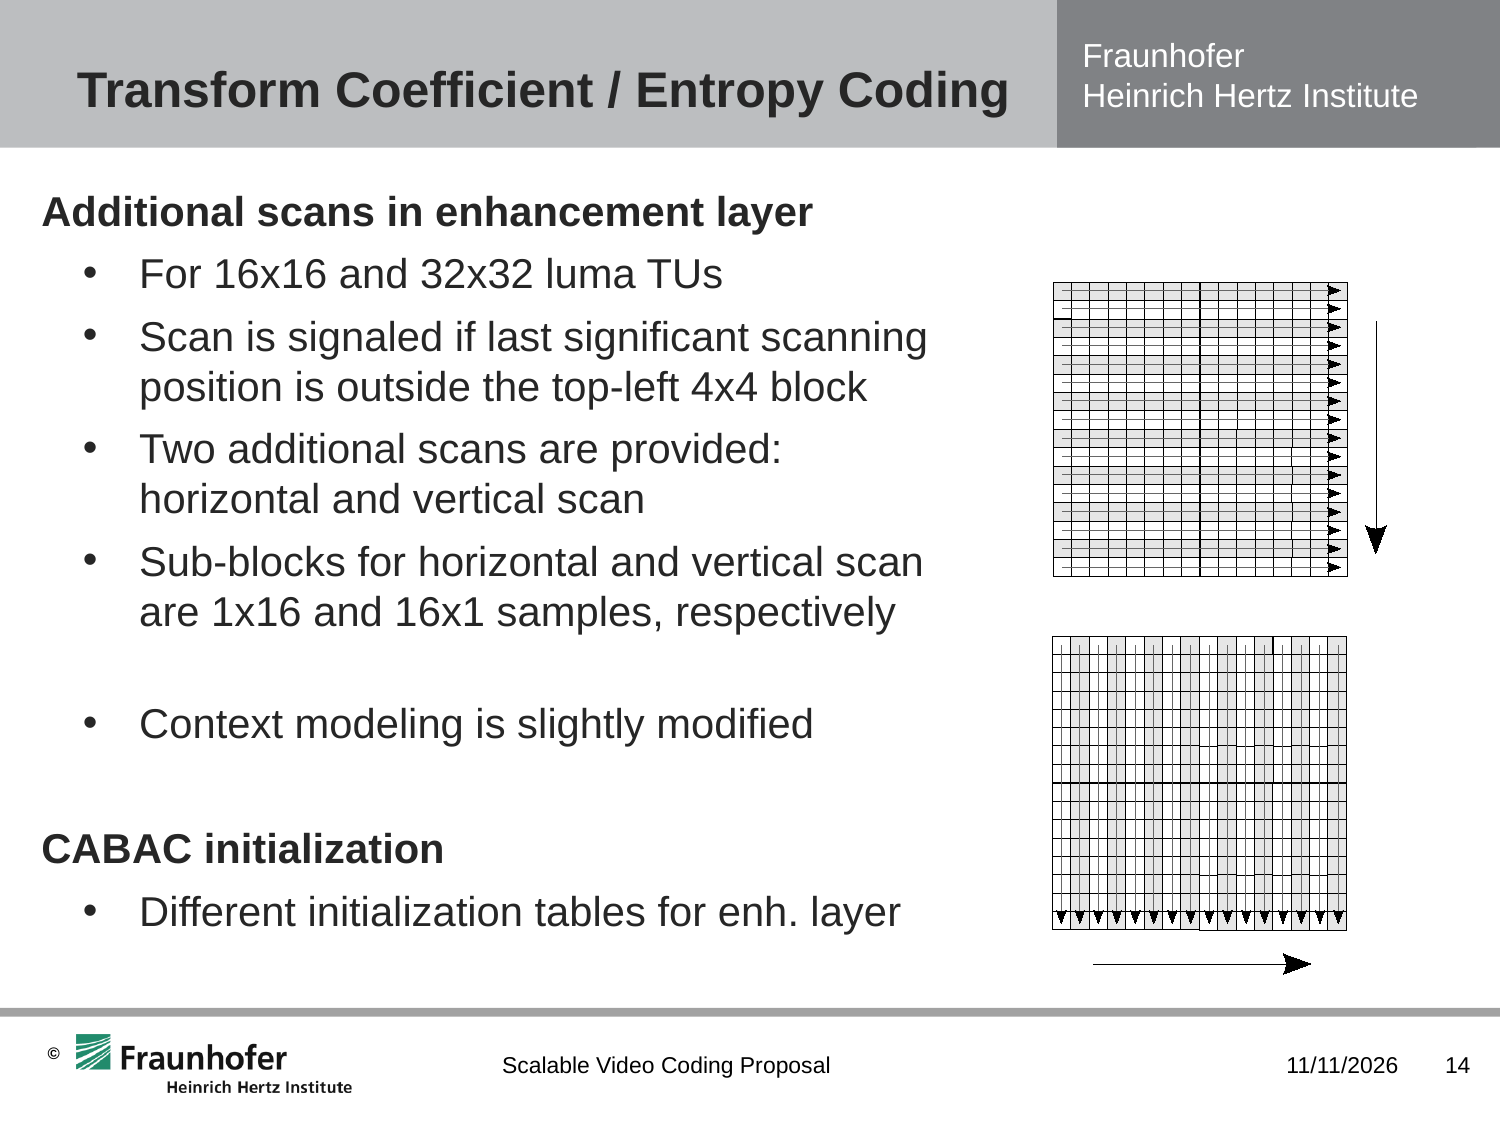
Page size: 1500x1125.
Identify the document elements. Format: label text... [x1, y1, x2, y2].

text_box [1109, 392, 1127, 400]
text_box [1327, 433, 1341, 443]
text_box [1154, 655, 1163, 673]
text_box [1145, 765, 1153, 783]
text_box [1117, 710, 1126, 728]
text_box [1071, 692, 1079, 710]
text_box [1127, 365, 1145, 374]
text_box [1339, 894, 1347, 912]
text_box [1072, 539, 1090, 548]
text_box [1145, 820, 1153, 839]
text_box [1228, 673, 1237, 692]
text_box [1274, 502, 1293, 511]
text_box [1109, 549, 1127, 557]
text_box [1302, 894, 1310, 912]
text_box [1274, 282, 1293, 290]
text_box [1274, 466, 1293, 474]
text_box [1127, 355, 1145, 364]
text_box [1053, 539, 1348, 577]
text_box [1237, 539, 1256, 548]
text_box [1265, 728, 1274, 746]
text_box [1056, 910, 1067, 924]
text_box [1154, 857, 1163, 875]
text_box [1238, 401, 1256, 410]
text_box [1145, 392, 1164, 400]
text_box [1255, 820, 1264, 839]
text_box [1181, 820, 1190, 839]
text_box [1255, 728, 1264, 746]
text_box [1339, 875, 1347, 894]
text_box [1238, 392, 1256, 400]
text_box [1256, 539, 1274, 548]
text_box [1237, 439, 1256, 447]
text_box [1328, 692, 1338, 710]
text_box [1219, 466, 1237, 474]
text_box [1127, 439, 1145, 447]
text_box [1218, 710, 1227, 728]
text_box [1182, 466, 1200, 474]
text_box [1090, 429, 1109, 438]
text_box [1292, 655, 1301, 673]
text_box [1109, 466, 1127, 474]
text_box [1154, 673, 1163, 692]
text_box [1117, 802, 1126, 820]
text_box [1191, 692, 1200, 710]
text_box [1218, 912, 1237, 931]
text_box [1302, 692, 1310, 710]
text_box [1274, 539, 1293, 548]
text_box [1293, 401, 1311, 410]
text_box [1292, 820, 1301, 839]
text_box [1311, 466, 1329, 474]
text_box [1071, 710, 1079, 728]
text_box [1311, 429, 1329, 438]
text_box [1274, 401, 1293, 410]
text_box [1072, 392, 1090, 400]
text_box [1164, 539, 1182, 548]
text_box [1071, 783, 1079, 802]
text_box [1200, 502, 1219, 511]
text_box [1200, 392, 1219, 400]
text_box [1328, 746, 1338, 765]
text_box [1328, 839, 1338, 857]
text_box [1109, 475, 1127, 484]
text_box [1080, 673, 1090, 692]
text_box [1327, 451, 1341, 462]
text_box [1191, 820, 1200, 839]
text_box [1255, 692, 1264, 710]
text_box [1053, 318, 1348, 355]
text_box [1265, 692, 1274, 710]
picture [76, 1034, 352, 1093]
text_box [1109, 355, 1127, 364]
text_box [1108, 857, 1116, 875]
text_box [1219, 328, 1238, 337]
text_box [1256, 328, 1274, 337]
text_box [1265, 765, 1274, 783]
text_box [1255, 839, 1264, 857]
text_box [1256, 466, 1274, 474]
text_box [1302, 655, 1310, 673]
text_box [1327, 304, 1341, 314]
text_box [1238, 319, 1256, 327]
text_box [1328, 655, 1338, 673]
text_box [1293, 466, 1311, 474]
text_box [1145, 319, 1164, 327]
text_box [1072, 291, 1090, 300]
text_box [1339, 765, 1347, 783]
text_box [1182, 502, 1200, 511]
text_box [1311, 319, 1329, 327]
text_box [1228, 802, 1237, 820]
text_box [1072, 512, 1090, 521]
text_box [1265, 673, 1274, 692]
text_box [1181, 802, 1190, 820]
text_box [1265, 894, 1273, 912]
text_box [1181, 746, 1190, 765]
text_box [1164, 429, 1182, 438]
text_box [1237, 636, 1273, 931]
text_box [1154, 894, 1163, 912]
text_box [1154, 802, 1163, 820]
text_box [1292, 692, 1301, 710]
text_box [1219, 392, 1238, 400]
text_box [1219, 549, 1237, 557]
text_box [1109, 365, 1127, 374]
text_box [1145, 549, 1164, 557]
text_box [1053, 429, 1348, 466]
text_box [1218, 894, 1227, 912]
text_box [1191, 728, 1200, 746]
text_box [1219, 512, 1237, 521]
text_box [1200, 355, 1219, 364]
text_box [1293, 475, 1311, 484]
text_box [1265, 710, 1274, 728]
text_box [1127, 401, 1145, 410]
text_box [1274, 392, 1293, 400]
text_box [1238, 282, 1256, 290]
text_box [1071, 746, 1079, 765]
text_box [1293, 549, 1311, 557]
text_box [1329, 392, 1348, 410]
text_box [1219, 401, 1238, 410]
text_box [1302, 875, 1310, 894]
text_box [1327, 525, 1341, 535]
text_box [1292, 765, 1301, 783]
text_box [1339, 802, 1347, 820]
text_box [1228, 820, 1237, 839]
text_box [1164, 502, 1182, 511]
text_box [1182, 328, 1200, 337]
text_box [1328, 820, 1338, 839]
text_box [1200, 439, 1219, 447]
text_box [1164, 439, 1182, 447]
text_box [1293, 429, 1311, 438]
text_box [1191, 746, 1200, 765]
text_box [1112, 910, 1122, 924]
text_box [1071, 839, 1079, 857]
text_box [1090, 502, 1109, 511]
text_box [1164, 291, 1182, 300]
text_box [1080, 783, 1090, 802]
text_box [1090, 392, 1109, 400]
text_box [1090, 466, 1109, 474]
text_box [1255, 765, 1264, 783]
text_box [1228, 746, 1237, 765]
text_box [1080, 692, 1090, 710]
text_box [1149, 910, 1159, 924]
text_box [1181, 765, 1190, 783]
text_box [1090, 282, 1109, 290]
title Transform Coefficient / Entropy Coding [76, 58, 1022, 118]
text_box [1311, 328, 1329, 337]
text_box [1080, 655, 1090, 673]
text_box [1145, 746, 1153, 765]
text_box [1339, 673, 1347, 692]
text_box [1219, 539, 1237, 548]
text_box [1053, 282, 1348, 319]
text_box [1255, 710, 1264, 728]
text_box [1053, 392, 1348, 429]
text_box [1182, 429, 1200, 438]
text_box [1200, 429, 1219, 438]
text_box [1053, 466, 1348, 502]
text_box [1181, 692, 1190, 710]
text_box [1154, 820, 1163, 839]
text_box [1327, 341, 1341, 351]
text_box [1108, 802, 1116, 820]
text_box [1302, 710, 1310, 728]
text_box [1274, 475, 1293, 484]
text_box [1108, 765, 1116, 783]
text_box [1072, 429, 1090, 438]
text_box [1315, 910, 1325, 924]
text_box [1117, 692, 1126, 710]
text_box [1072, 328, 1090, 337]
text_box [1260, 910, 1270, 924]
text_box [1109, 539, 1127, 548]
text_box [1228, 894, 1237, 912]
text_box [1218, 820, 1227, 839]
text_box [1292, 875, 1301, 894]
text_box [1090, 439, 1109, 447]
text_box [1191, 839, 1200, 857]
text_box [1200, 319, 1219, 327]
text_box [1145, 328, 1164, 337]
text_box [1191, 673, 1200, 692]
text_box [1145, 355, 1164, 364]
text_box [1154, 746, 1163, 765]
text_box [1080, 894, 1090, 912]
text_box [1145, 692, 1153, 710]
text_box [1093, 910, 1104, 924]
text_box [1145, 875, 1153, 894]
text_box [1109, 328, 1127, 337]
text_box [1080, 875, 1090, 894]
text_box [1117, 655, 1126, 673]
text_box [1328, 802, 1338, 820]
text_box [1328, 783, 1338, 802]
text_box [1127, 512, 1145, 521]
text_box [1218, 857, 1227, 875]
text_box [1329, 355, 1348, 374]
text_box [1218, 746, 1227, 765]
text_box [1053, 502, 1348, 539]
text_box [1071, 894, 1079, 912]
text_box [1228, 857, 1237, 875]
text_box [1311, 401, 1329, 410]
text_box [1293, 439, 1311, 447]
text_box [1218, 728, 1227, 746]
text_box [1274, 365, 1293, 374]
text_box [1328, 912, 1347, 931]
text_box [1329, 282, 1348, 300]
text_box [1292, 673, 1301, 692]
text_box [1154, 875, 1163, 894]
text_box [1072, 401, 1090, 410]
text_box [1080, 765, 1090, 783]
text_box [1108, 820, 1116, 839]
text_box [1292, 839, 1301, 857]
text_box [1072, 439, 1090, 447]
text_box [1182, 355, 1200, 364]
text_box [1293, 539, 1311, 548]
text_box [1154, 839, 1163, 857]
text_box [1145, 502, 1164, 511]
text_box [1327, 377, 1341, 388]
text_box [1145, 365, 1164, 374]
text_box [1191, 894, 1200, 912]
text_box [1145, 512, 1164, 521]
slide_number 14 [1394, 1034, 1471, 1094]
text_box [1218, 692, 1227, 710]
text_box [1117, 820, 1126, 839]
text_box [1071, 912, 1090, 930]
text_box [1164, 401, 1182, 410]
text_box [1311, 512, 1329, 521]
text_box [1200, 512, 1219, 521]
text_box [1072, 549, 1090, 557]
text_box [1256, 401, 1274, 410]
text_box [1200, 282, 1219, 290]
text_box [1219, 475, 1237, 484]
text_box [1228, 875, 1237, 894]
text_box [1117, 894, 1126, 912]
text_box [1117, 673, 1126, 692]
text_box [1256, 549, 1274, 557]
text_box [1191, 875, 1200, 894]
text_box [1228, 728, 1237, 746]
text_box [1090, 401, 1109, 410]
text_box [1302, 783, 1310, 802]
text_box [1182, 512, 1200, 521]
text_box [1191, 765, 1200, 783]
text_box [1327, 488, 1341, 498]
text_box [1145, 282, 1164, 290]
text_box [1182, 319, 1200, 327]
text_box [1127, 429, 1145, 438]
text_box [1310, 636, 1347, 931]
text_box [1339, 728, 1347, 746]
text_box [1255, 655, 1264, 673]
text_box [1329, 502, 1348, 521]
text_box [1164, 355, 1182, 364]
text_box [1339, 783, 1347, 802]
text_box [1072, 466, 1090, 474]
text_box [1071, 820, 1079, 839]
text_box [1191, 783, 1200, 802]
text_box [1339, 655, 1347, 673]
text_box [1218, 765, 1227, 783]
text_box [1328, 875, 1338, 894]
text_box [1164, 466, 1182, 474]
text_box [1256, 439, 1274, 447]
text_box [1117, 875, 1126, 894]
text_box [1090, 549, 1109, 557]
text_box [1164, 319, 1182, 327]
text_box [1080, 857, 1090, 875]
text_box [1117, 746, 1126, 765]
text_box [1228, 765, 1237, 783]
text_box [1328, 728, 1338, 746]
text_box [1090, 539, 1109, 548]
text_box [1145, 673, 1153, 692]
text_box [1200, 291, 1219, 300]
text_box [1274, 328, 1293, 337]
text_box [1164, 549, 1182, 557]
text_box [1327, 507, 1341, 517]
text_box [1145, 439, 1164, 447]
text_box [1090, 355, 1109, 364]
text_box [1339, 839, 1347, 857]
text_box [1164, 392, 1182, 400]
text_box [1292, 710, 1301, 728]
text_box [1265, 783, 1273, 802]
text_box [1181, 673, 1190, 692]
text_box [1219, 365, 1238, 374]
text_box [1164, 365, 1182, 374]
text_box [1080, 802, 1090, 820]
text_box [1241, 910, 1251, 924]
text_box [1293, 328, 1311, 337]
text_box [1127, 282, 1145, 290]
text_box [1219, 502, 1237, 511]
text_box [1302, 820, 1310, 839]
text_box [1117, 783, 1126, 802]
text_box [1126, 636, 1163, 930]
text_box [1256, 502, 1274, 511]
text_box [1256, 291, 1274, 300]
text_box [1238, 355, 1256, 364]
text_box [1181, 783, 1190, 802]
text_box [1080, 839, 1090, 857]
text_box [1237, 466, 1256, 474]
text_box [1218, 783, 1227, 802]
text_box [1274, 439, 1293, 447]
text_box [1222, 910, 1233, 924]
text_box [1072, 355, 1090, 364]
text_box [1145, 839, 1153, 857]
text_box [1274, 549, 1293, 557]
text_box [1293, 291, 1311, 300]
text_box [1164, 512, 1182, 521]
text_box [1327, 470, 1341, 480]
text_box [1256, 392, 1274, 400]
text_box [1127, 319, 1145, 327]
text_box [1090, 512, 1109, 521]
text_box [1256, 365, 1274, 374]
text_box [1311, 365, 1329, 374]
text_box [1302, 857, 1310, 875]
text_box [1182, 291, 1200, 300]
text_box [1181, 728, 1190, 746]
text_box [1145, 857, 1153, 875]
text_box [1127, 549, 1145, 557]
text_box [1080, 820, 1090, 839]
text_box [1109, 512, 1127, 521]
text_box [1145, 912, 1163, 930]
text_box [1218, 655, 1227, 673]
text_box [1328, 710, 1338, 728]
text_box [1108, 728, 1116, 746]
text_box [1163, 636, 1200, 930]
text_box [1127, 291, 1145, 300]
text_box [1302, 802, 1310, 820]
text_box [1292, 728, 1301, 746]
text_box [1274, 319, 1293, 327]
text_box [1238, 328, 1256, 337]
text_box [1292, 912, 1310, 931]
text_box [1182, 401, 1200, 410]
text_box [1274, 355, 1293, 364]
text_box [1117, 765, 1126, 783]
text_box [1256, 319, 1274, 327]
text_box [1293, 392, 1311, 400]
text_box [1238, 365, 1256, 374]
text_box [1108, 673, 1116, 692]
text_box [1293, 512, 1311, 521]
text_box [1293, 502, 1311, 511]
text_box [1200, 365, 1219, 374]
text_box [1339, 857, 1347, 875]
text_box [1302, 765, 1310, 783]
text_box [1228, 692, 1237, 710]
text_box [1200, 401, 1219, 410]
text_box [1090, 636, 1126, 930]
text_box [1200, 466, 1219, 474]
text_box [1154, 783, 1163, 802]
text_box [1365, 525, 1387, 554]
text_box [1090, 328, 1109, 337]
text_box [1328, 673, 1338, 692]
text_box [1080, 746, 1090, 765]
text_box [1145, 429, 1164, 438]
text_box [1108, 875, 1116, 894]
text_box [1311, 291, 1329, 300]
text_box [1127, 466, 1145, 474]
text_box [1145, 655, 1153, 673]
text_box [1327, 396, 1341, 406]
text_box [1274, 291, 1293, 300]
text_box [1154, 765, 1163, 783]
text_box [1200, 328, 1219, 337]
text_box [1339, 710, 1347, 728]
text_box [1311, 502, 1329, 511]
text_box [1283, 953, 1311, 975]
text_box [1302, 746, 1310, 765]
text_box [1072, 282, 1090, 290]
text_box [1228, 783, 1237, 802]
text_box [1292, 802, 1301, 820]
text_box [1181, 857, 1190, 875]
text_box [1273, 636, 1310, 931]
text_box [1292, 857, 1301, 875]
text_box [1265, 839, 1273, 857]
text_box [1181, 875, 1190, 894]
text_box [1339, 746, 1347, 765]
text_box [1145, 401, 1164, 410]
text_box [1311, 475, 1329, 484]
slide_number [1019, 1034, 1394, 1094]
text_box [1292, 894, 1301, 912]
text_box [1339, 692, 1347, 710]
text_box [1127, 475, 1145, 484]
text_box [1311, 439, 1329, 447]
text_box [1182, 282, 1200, 290]
text_box [1145, 894, 1153, 912]
text_box [1108, 655, 1116, 673]
text_box [1145, 291, 1164, 300]
text_box [1145, 783, 1153, 802]
text_box [1080, 710, 1090, 728]
text_box [1108, 746, 1116, 765]
text_box [1075, 910, 1085, 924]
text_box [1328, 765, 1338, 783]
text_box [1181, 839, 1190, 857]
text_box [1311, 282, 1329, 290]
text_box [1293, 282, 1311, 290]
text_box [1164, 328, 1182, 337]
text_box [1071, 728, 1079, 746]
text_box [1204, 910, 1214, 924]
text_box [1218, 673, 1227, 692]
text_box [1167, 910, 1177, 924]
text_box [1052, 636, 1090, 930]
text_box [1255, 783, 1264, 802]
text_box [1071, 765, 1079, 783]
text_box [1181, 912, 1200, 930]
text_box [1219, 319, 1238, 327]
text_box [1109, 439, 1127, 447]
text_box [1090, 475, 1109, 484]
text_box [1127, 539, 1145, 548]
text_box [1127, 502, 1145, 511]
text_box [1256, 282, 1274, 290]
text_box [1117, 857, 1126, 875]
text_box [1154, 728, 1163, 746]
text_box [1218, 802, 1227, 820]
text_box [1278, 910, 1288, 924]
list Additional scans in enhancement layer For 16x16 and 32x32 luma TUs Scan is signaled if last significant scanning position is outside the top-left 4x4 block Two additional scans are provided: horizontal and vertical scan Sub-blocks for horizontal and vertical scan are 1x16 and 16x1 samples, respectively Context modeling is slightly modified CABAC initialization Different initialization tables for enh. layer [41, 184, 940, 965]
text_box [1200, 549, 1219, 557]
text_box [1237, 512, 1256, 521]
text_box [1302, 839, 1310, 857]
text_box [1200, 539, 1219, 548]
text_box [1219, 439, 1237, 447]
text_box [1327, 414, 1341, 425]
text_box [1265, 820, 1273, 839]
text_box [1117, 728, 1126, 746]
text_box [1265, 802, 1273, 820]
text_box [1328, 857, 1338, 875]
text_box [1109, 282, 1127, 290]
text_box [1311, 355, 1329, 364]
text_box [1053, 355, 1348, 392]
text_box [1237, 475, 1256, 484]
text_box [1145, 802, 1153, 820]
text_box [1311, 549, 1329, 557]
text_box [1274, 429, 1293, 438]
text_box [1145, 710, 1153, 728]
text_box [1090, 365, 1109, 374]
text_box [1255, 912, 1273, 931]
text_box [1329, 539, 1348, 557]
text_box [1302, 728, 1310, 746]
text_box [1327, 359, 1341, 369]
text_box [1145, 466, 1164, 474]
text_box [1255, 875, 1264, 894]
text_box [1293, 365, 1311, 374]
text_box [1145, 539, 1164, 548]
text_box [1327, 285, 1341, 296]
text_box [1255, 802, 1264, 820]
text_box [1293, 355, 1311, 364]
text_box [1265, 857, 1273, 875]
text_box [1255, 894, 1264, 912]
text_box [1117, 839, 1126, 857]
text_box [1327, 562, 1341, 572]
text_box [1265, 746, 1274, 765]
text_box [1186, 910, 1196, 924]
text_box [1182, 549, 1200, 557]
text_box [1071, 673, 1079, 692]
text_box [1182, 539, 1200, 548]
text_box [1238, 291, 1256, 300]
text_box [1109, 502, 1127, 511]
text_box [1108, 710, 1116, 728]
text_box [1090, 319, 1109, 327]
text_box [1255, 673, 1264, 692]
text_box [1327, 544, 1341, 554]
text_box [1191, 857, 1200, 875]
text_box [1218, 875, 1227, 894]
text_box [1154, 710, 1163, 728]
text_box [1255, 746, 1264, 765]
text_box [1228, 655, 1237, 673]
text_box [1181, 894, 1190, 912]
text_box [1181, 655, 1190, 673]
text_box [1072, 475, 1090, 484]
text_box [1182, 365, 1200, 374]
text_box [1237, 502, 1256, 511]
text_box [1071, 875, 1079, 894]
text_box [1292, 783, 1301, 802]
text_box [1228, 839, 1237, 857]
text_box [1108, 839, 1116, 857]
text_box [1219, 282, 1238, 290]
text_box [1154, 692, 1163, 710]
text_box [1071, 857, 1079, 875]
text_box [1199, 636, 1237, 931]
text_box [1329, 466, 1348, 484]
text_box [1127, 392, 1145, 400]
text_box [1327, 322, 1341, 332]
text_box [1255, 857, 1264, 875]
text_box [1339, 820, 1347, 839]
text_box [1127, 328, 1145, 337]
text_box [1080, 728, 1090, 746]
text_box [1071, 655, 1079, 673]
text_box [1218, 839, 1227, 857]
footer Scalable Video Coding Proposal [442, 1034, 1008, 1094]
text_box [1228, 710, 1237, 728]
text_box [1109, 291, 1127, 300]
text_box [1109, 429, 1127, 438]
text_box [1256, 475, 1274, 484]
text_box [1182, 475, 1200, 484]
text_box [1181, 710, 1190, 728]
text_box [1182, 439, 1200, 447]
text_box [1296, 910, 1307, 924]
text_box [1108, 912, 1126, 930]
text_box [1191, 710, 1200, 728]
text_box [1292, 746, 1301, 765]
text_box [1333, 910, 1344, 924]
text_box [1200, 475, 1219, 484]
text_box [1109, 319, 1127, 327]
text_box [1219, 429, 1237, 438]
text_box [1219, 291, 1238, 300]
text_box [1072, 319, 1090, 327]
text_box [1237, 429, 1256, 438]
text_box [1219, 355, 1238, 364]
text_box [1072, 502, 1090, 511]
text_box [1311, 392, 1329, 400]
text_box [1274, 512, 1293, 521]
text_box [1265, 875, 1273, 894]
text_box [1329, 429, 1348, 447]
text_box [1108, 692, 1116, 710]
text_box [1311, 539, 1329, 548]
text_box [1256, 512, 1274, 521]
text_box [1237, 549, 1256, 557]
text_box [1108, 783, 1116, 802]
text_box [1329, 319, 1348, 337]
text_box [1256, 429, 1274, 438]
text_box [1071, 802, 1079, 820]
text_box [1256, 355, 1274, 364]
text_box [1302, 673, 1310, 692]
text_box [1145, 475, 1164, 484]
text_box [1109, 401, 1127, 410]
text_box [1191, 802, 1200, 820]
text_box [1182, 392, 1200, 400]
text_box [1191, 655, 1200, 673]
text_box [1145, 728, 1153, 746]
text_box [1108, 894, 1116, 912]
text_box [1328, 894, 1338, 912]
text_box [1164, 282, 1182, 290]
text_box [1090, 291, 1109, 300]
text_box [1130, 910, 1141, 924]
text_box [1072, 365, 1090, 374]
text_box [1164, 475, 1182, 484]
text_box [1265, 655, 1274, 673]
text_box [1293, 319, 1311, 327]
